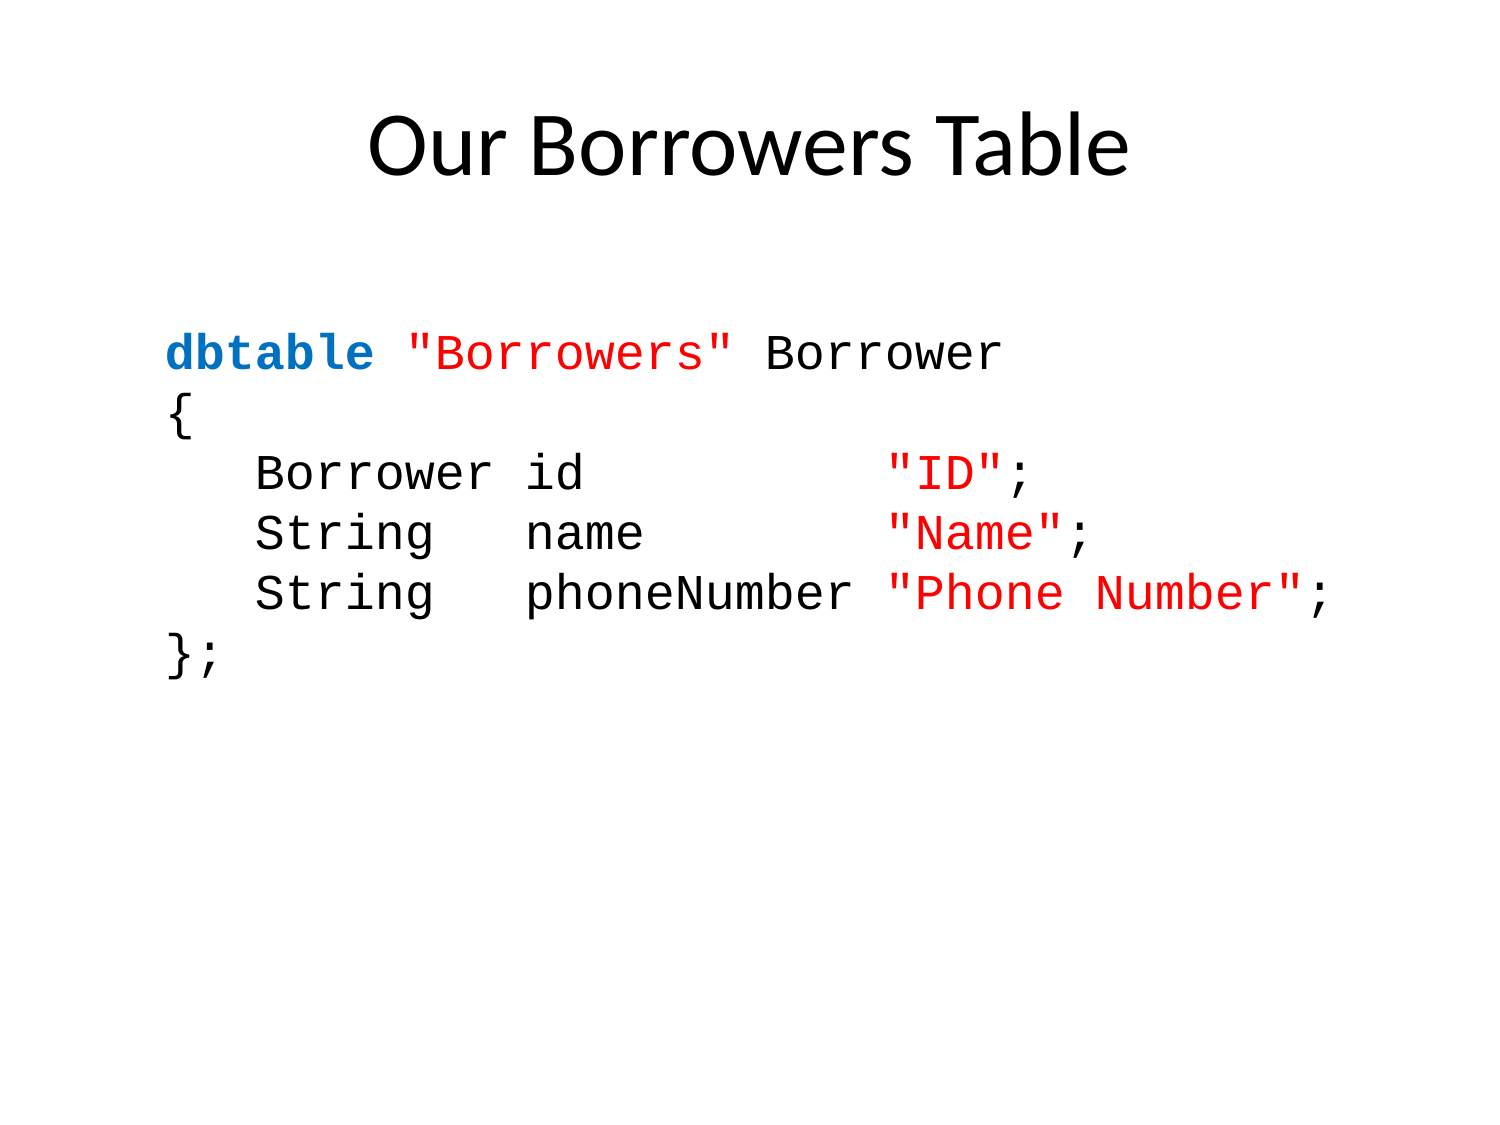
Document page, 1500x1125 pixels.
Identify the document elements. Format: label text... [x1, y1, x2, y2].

text_box dbtable "Borrowers" Borrower { Borrower id "ID"; String name "Name"; String phoneNumber "Phone Number"; }; [150, 312, 1400, 733]
title Our Borrowers Table [75, 45, 1425, 233]
